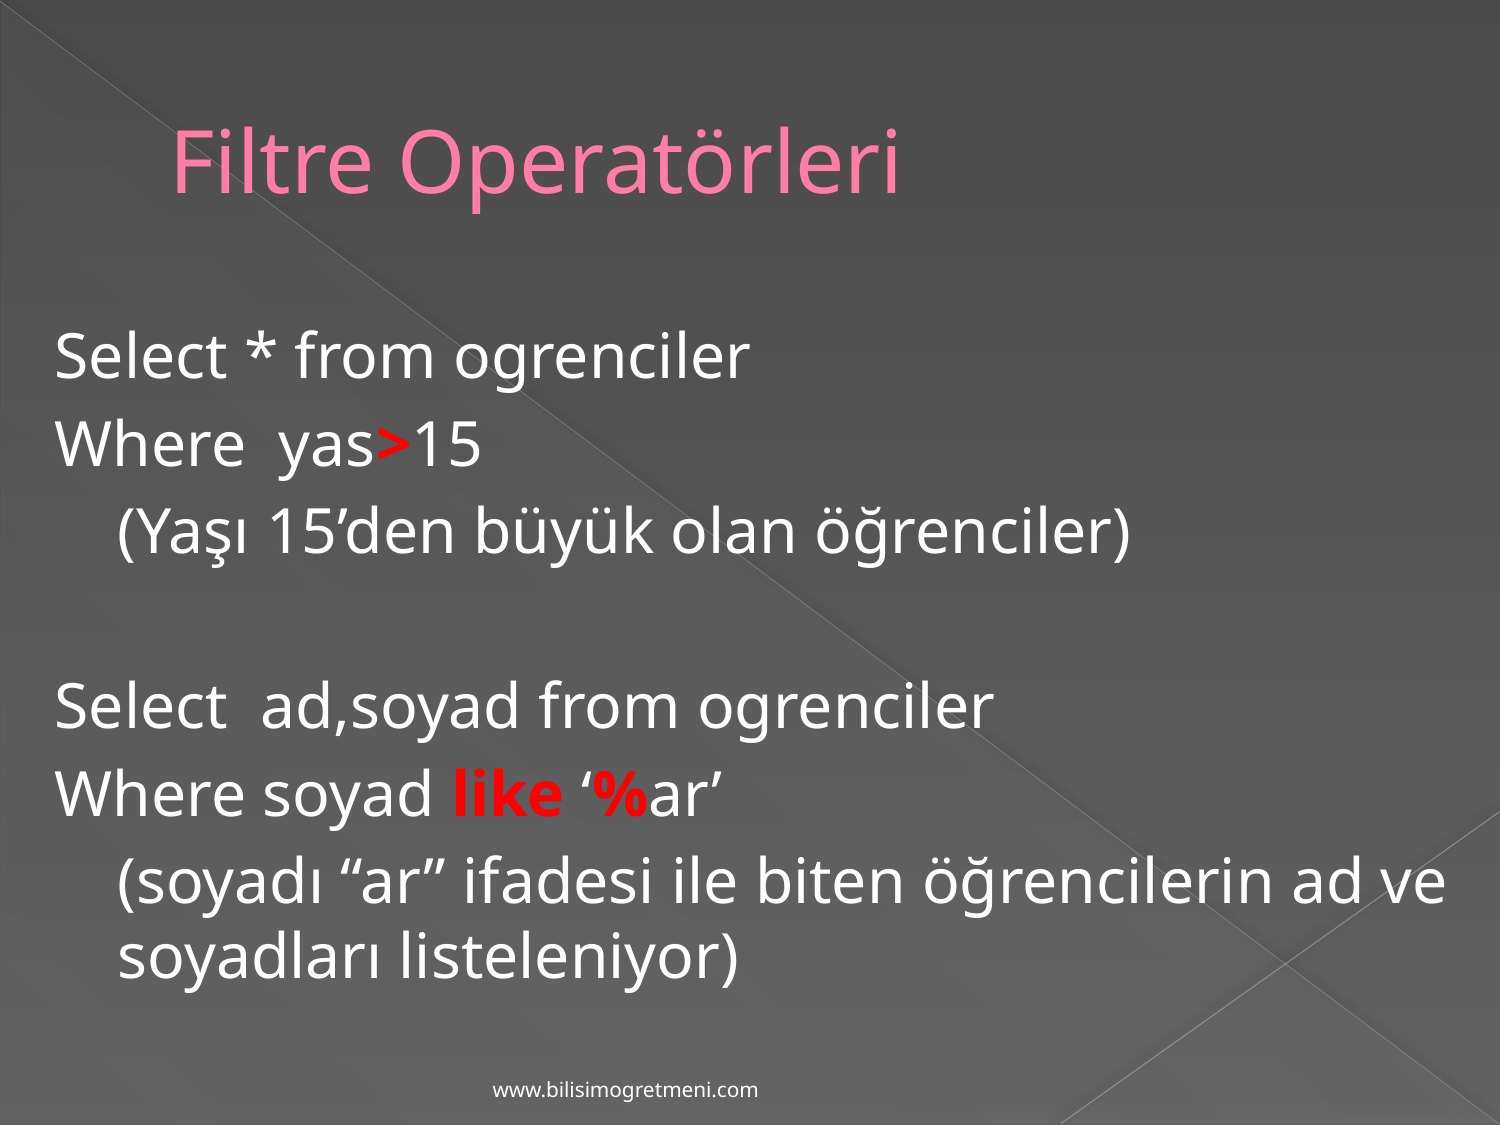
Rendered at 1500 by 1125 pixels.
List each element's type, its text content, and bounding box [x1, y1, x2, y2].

footer www.bilisimogretmeni.com [75, 1063, 774, 1113]
list Select * from ogrenciler Where yas>15 (Yaşı 15’den büyük olan öğrenciler) Select ad,soyad from ogrenciler Where soyad like ‘%ar’ (soyadı “ar” ifadesi ile biten öğrencilerin ad ve soyadları listeleniyor) [29, 308, 1500, 1059]
title Filtre Operatörleri [75, 43, 1425, 274]
